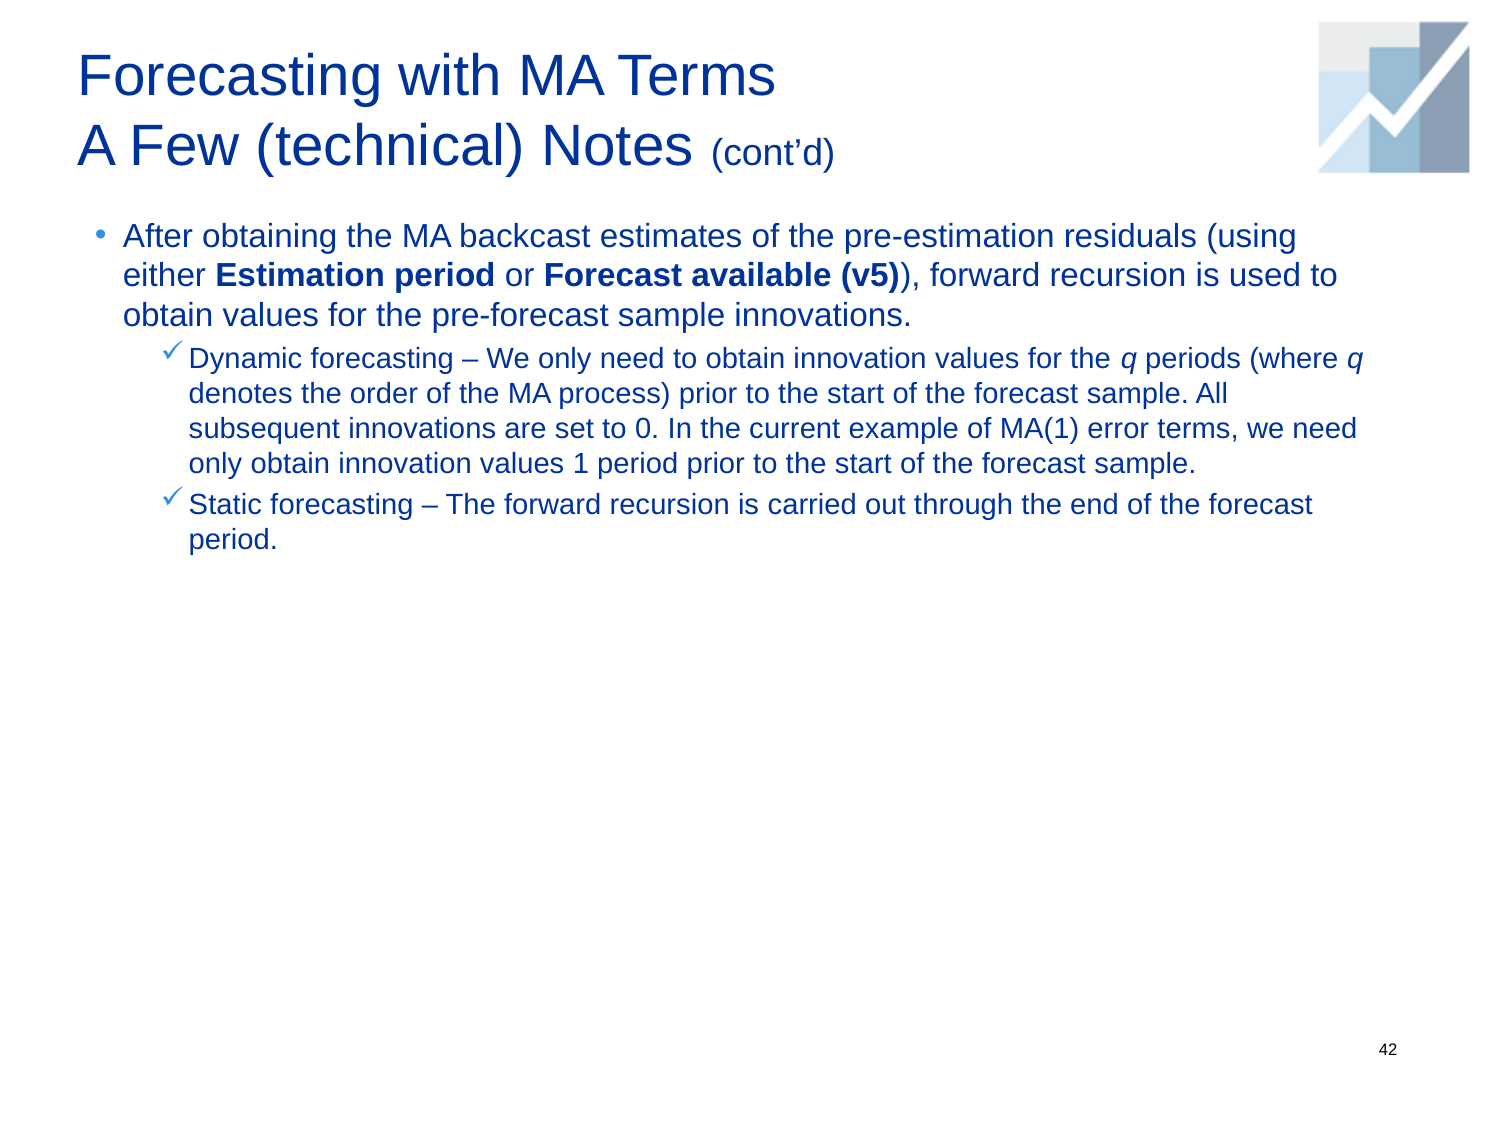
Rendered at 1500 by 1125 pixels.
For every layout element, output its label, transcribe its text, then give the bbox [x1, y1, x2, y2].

title Forecasting with MA Terms A Few (technical) Notes (cont’d) [62, 0, 1297, 185]
slide_number 42 [1262, 1015, 1413, 1067]
picture [1300, 11, 1479, 181]
list After obtaining the MA backcast estimates of the pre-estimation residuals (using either Estimation period or Forecast available (v5)), forward recursion is used to obtain values for the pre-forecast sample innovations. Dynamic forecasting – We only need to obtain innovation values for the q periods (where q denotes the order of the MA process) prior to the start of the forecast sample. All subsequent innovations are set to 0. In the current example of MA(1) error terms, we need only obtain innovation values 1 period prior to the start of the forecast sample. Static forecasting – The forward recursion is carried out through the end of the forecast period. [79, 206, 1403, 836]
